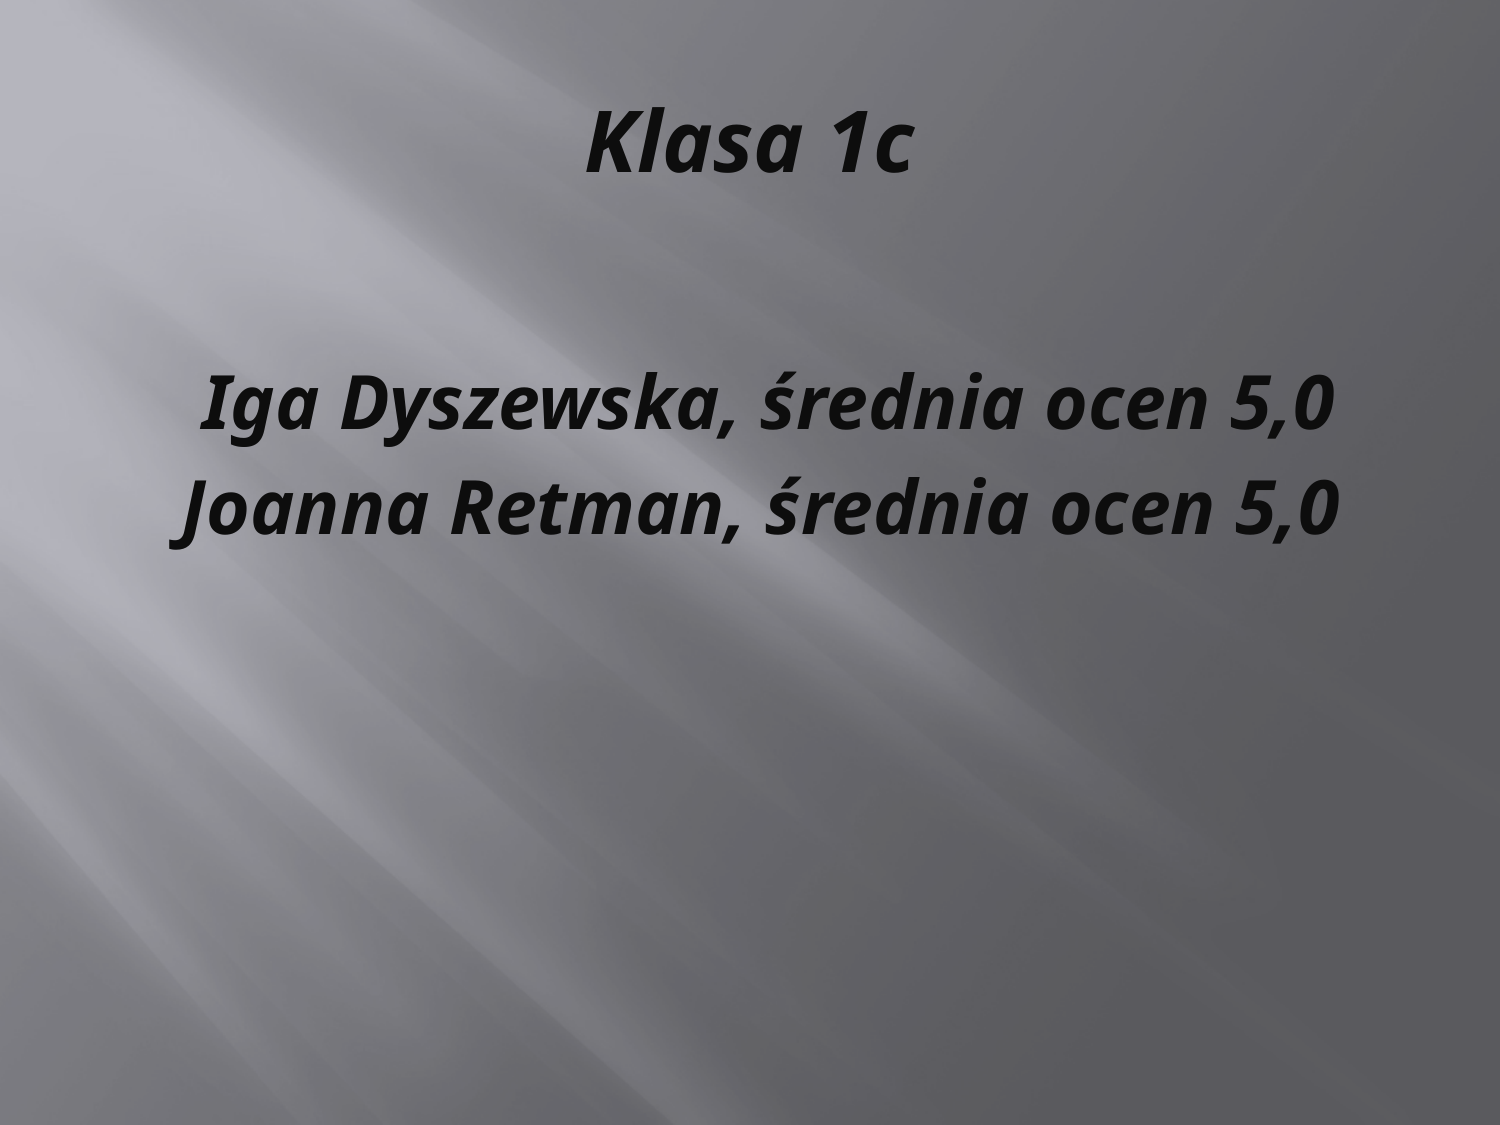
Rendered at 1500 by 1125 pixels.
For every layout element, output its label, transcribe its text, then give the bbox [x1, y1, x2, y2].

title Klasa 1c [75, 45, 1425, 233]
list Iga Dyszewska, średnia ocen 5,0 Joanna Retman, średnia ocen 5,0 [75, 262, 1425, 1035]
